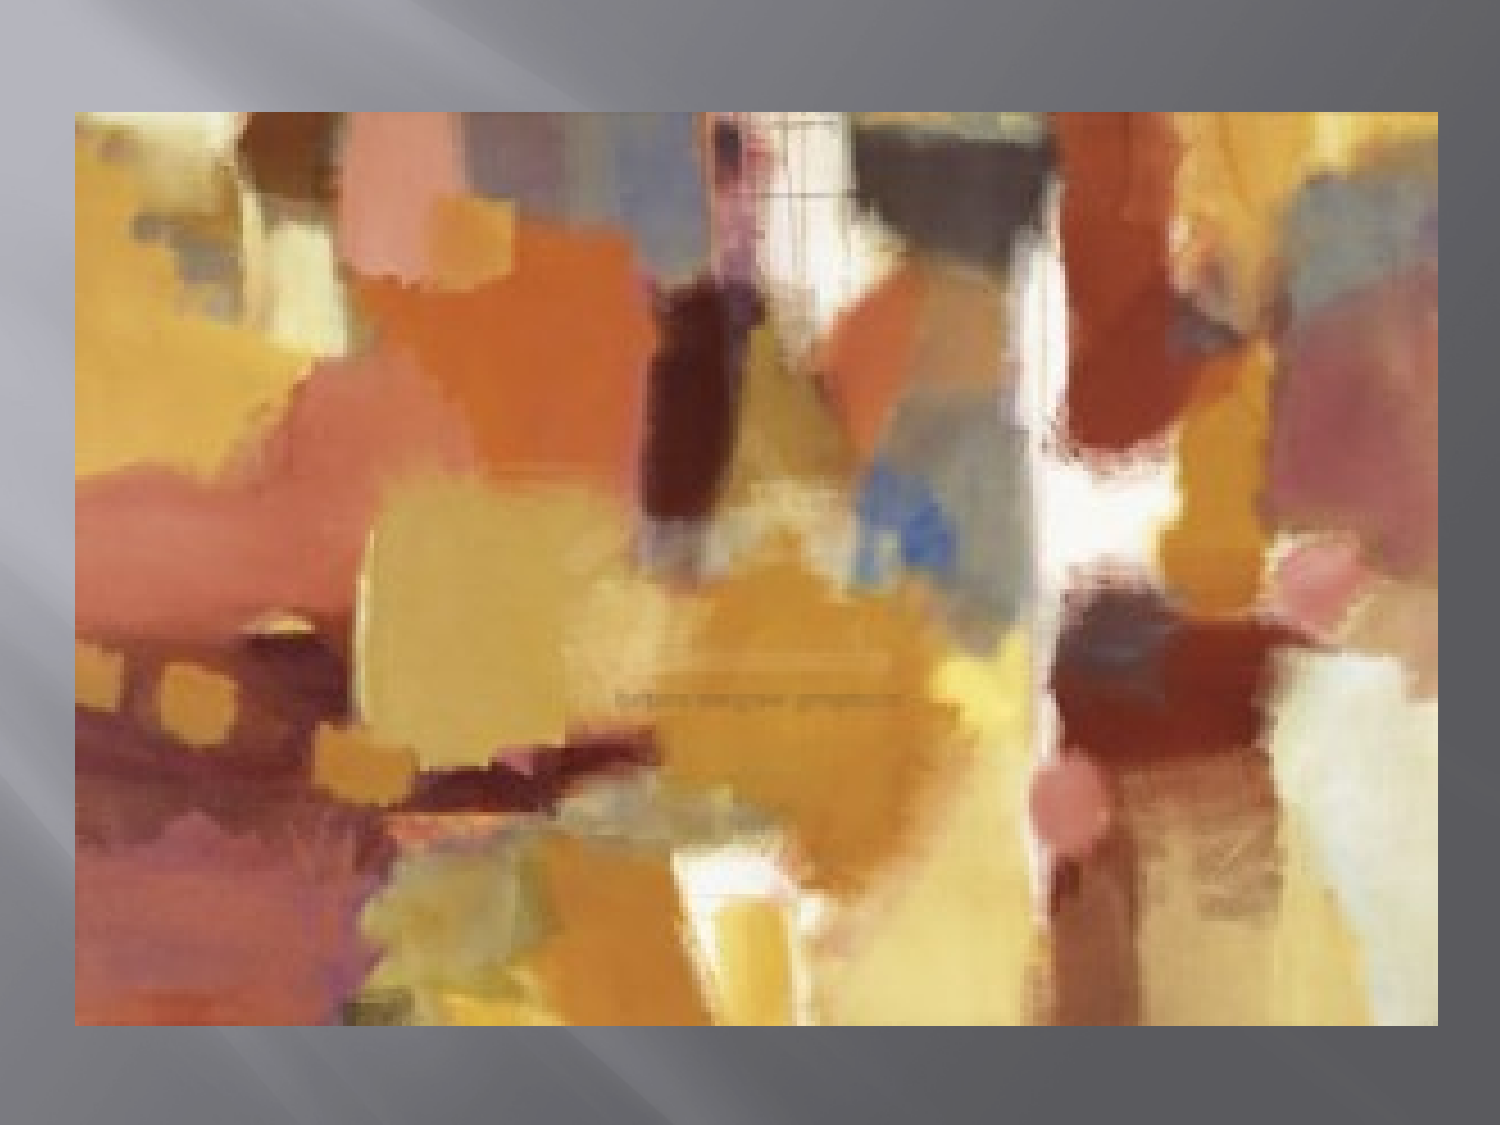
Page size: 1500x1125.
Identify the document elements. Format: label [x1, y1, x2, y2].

picture [75, 112, 1438, 1026]
